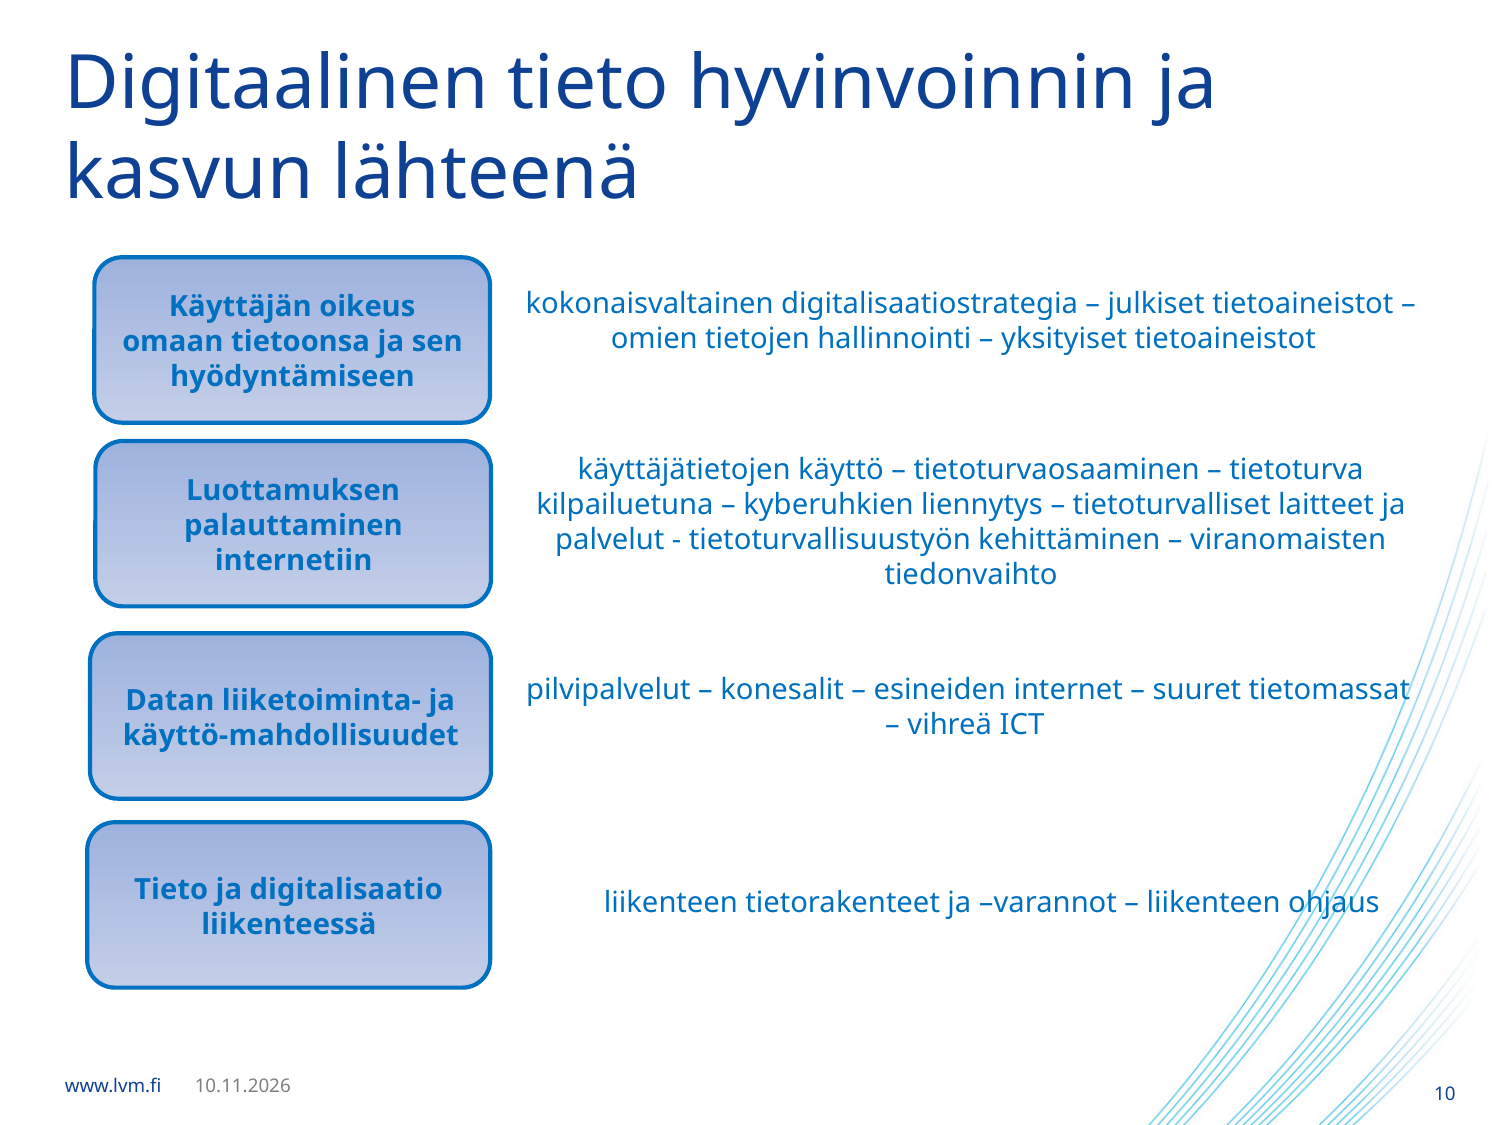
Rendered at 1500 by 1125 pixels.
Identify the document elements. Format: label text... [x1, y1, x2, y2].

text_box Datan liiketoiminta- ja käyttö-mahdollisuudet [90, 633, 492, 799]
text_box [419, 397, 1459, 601]
text_box käyttäjätietojen käyttö – tietoturvaosaaminen – tietoturva kilpailuetuna – kyberuhkien liennytys – tietoturvalliset laitteet ja palvelut - tietoturvallisuustyön kehittäminen – viranomaisten tiedonvaihto [504, 443, 1438, 607]
slide_number 10 [1316, 1073, 1471, 1119]
picture [1069, 395, 1494, 1125]
text_box Tieto ja digitalisaatio liikenteessä [87, 822, 491, 988]
text_box Käyttäjän oikeus omaan tietoonsa ja sen hyödyntämiseen [94, 257, 491, 423]
text_box pilvipalvelut – konesalit – esineiden internet – suuret tietomassat – vihreä ICT [501, 662, 1436, 770]
text_box liikenteen tietorakenteet ja –varannot – liikenteen ohjaus [525, 875, 1459, 935]
text_box Luottamuksen palauttaminen internetiin [95, 440, 492, 607]
text_box kokonaisvaltainen digitalisaatiostrategia – julkiset tietoaineistot – omien tietojen hallinnointi – yksityiset tietoaineistot [504, 276, 1438, 423]
title Digitaalinen tieto hyvinvoinnin ja kasvun lähteenä [64, 53, 1415, 195]
